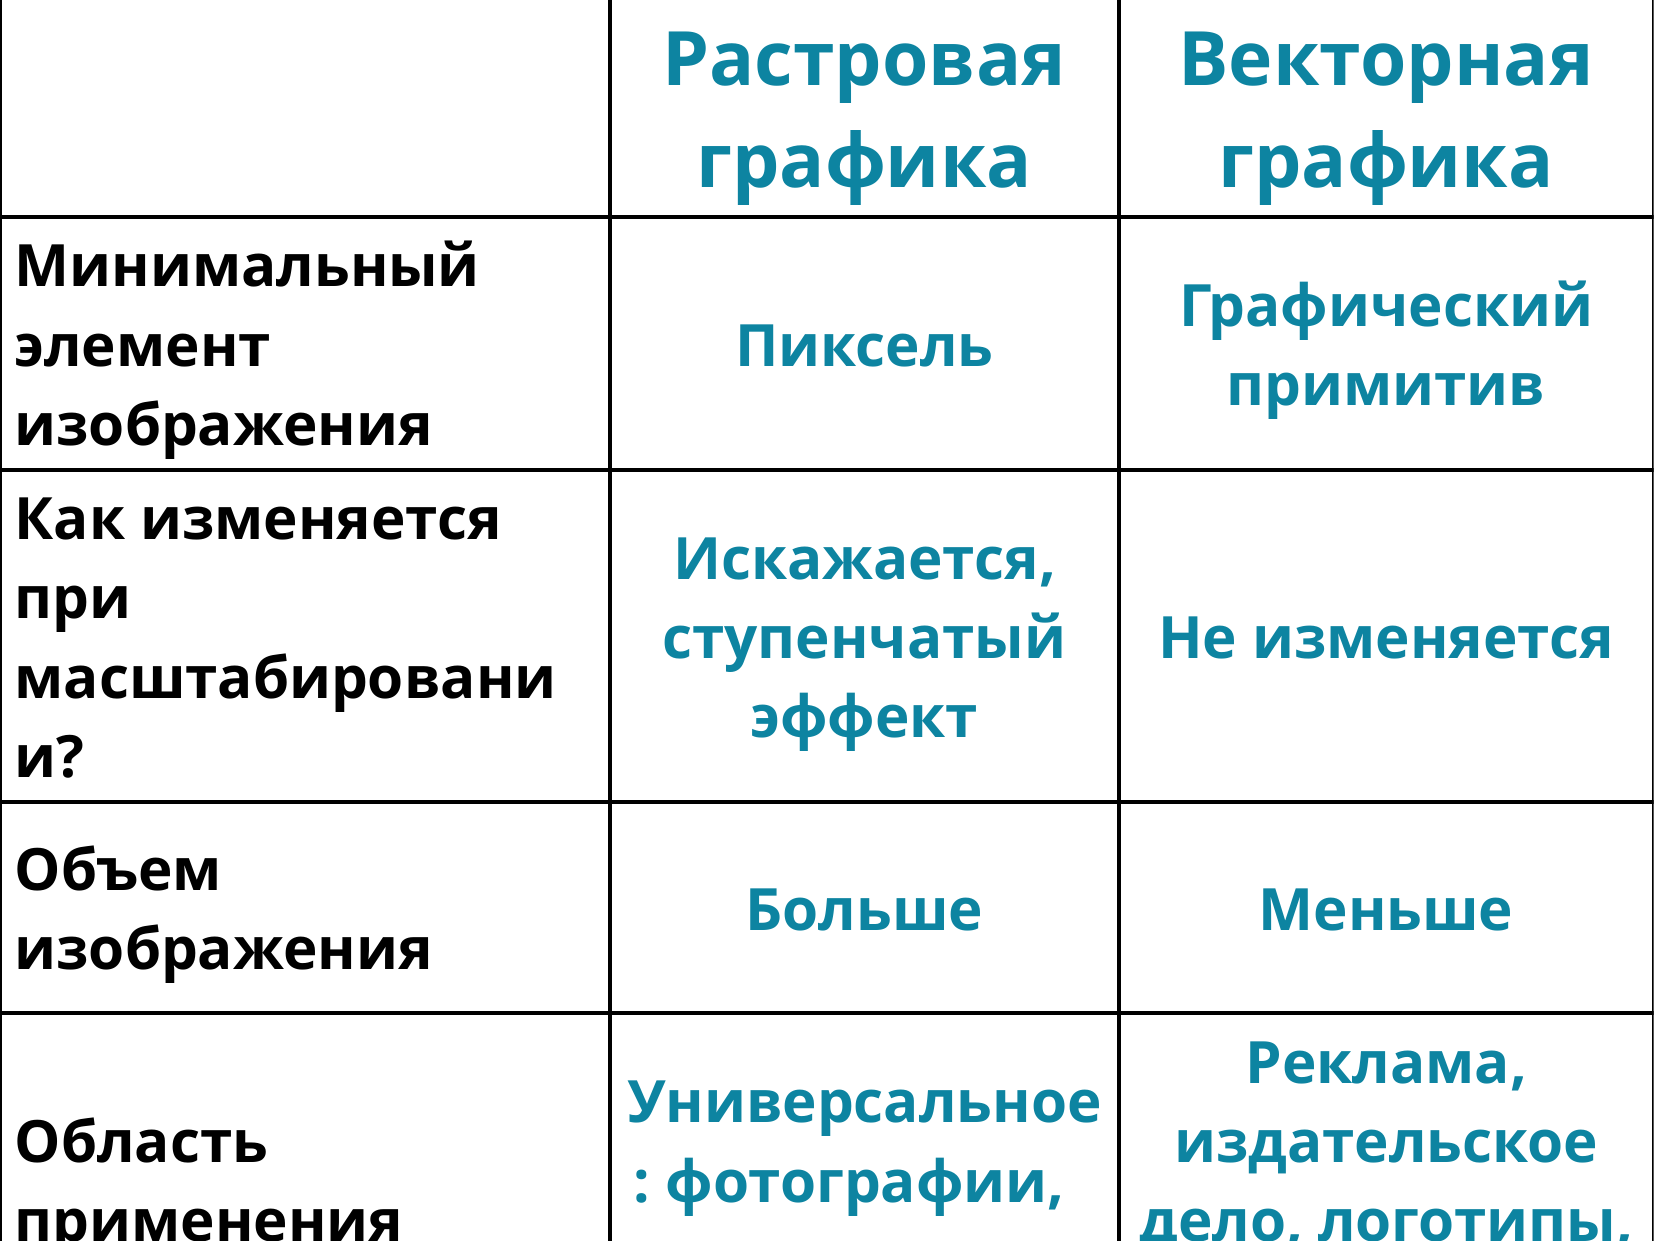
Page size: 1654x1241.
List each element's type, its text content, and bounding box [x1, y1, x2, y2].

table_cell Не изменяется [1121, 472, 1652, 800]
table_cell Область применения [2, 1015, 608, 1241]
table_cell Графический примитив [1121, 219, 1652, 468]
table_cell Пиксель [612, 219, 1117, 468]
table_cell Меньше [1121, 804, 1652, 1011]
table_header Растровая графика [612, 0, 1117, 215]
table_cell Больше [612, 804, 1117, 1011]
table_cell Как изменяется при масштабировании? [2, 472, 608, 800]
table_cell Минимальный элемент изображения [2, 219, 608, 468]
table_cell Универсальное: фотографии, рисунки [612, 1015, 1117, 1241]
table_cell Объем изображения [2, 804, 608, 1011]
text_box [1100, 190, 1582, 363]
table_cell Искажается, ступенчатый эффект [612, 472, 1117, 800]
table_cell Реклама, издательское дело, логотипы, эмблемы [1121, 1015, 1652, 1241]
table_header [2, 0, 608, 215]
text_box [592, 216, 1075, 345]
table_header Векторная графика [1121, 0, 1652, 215]
